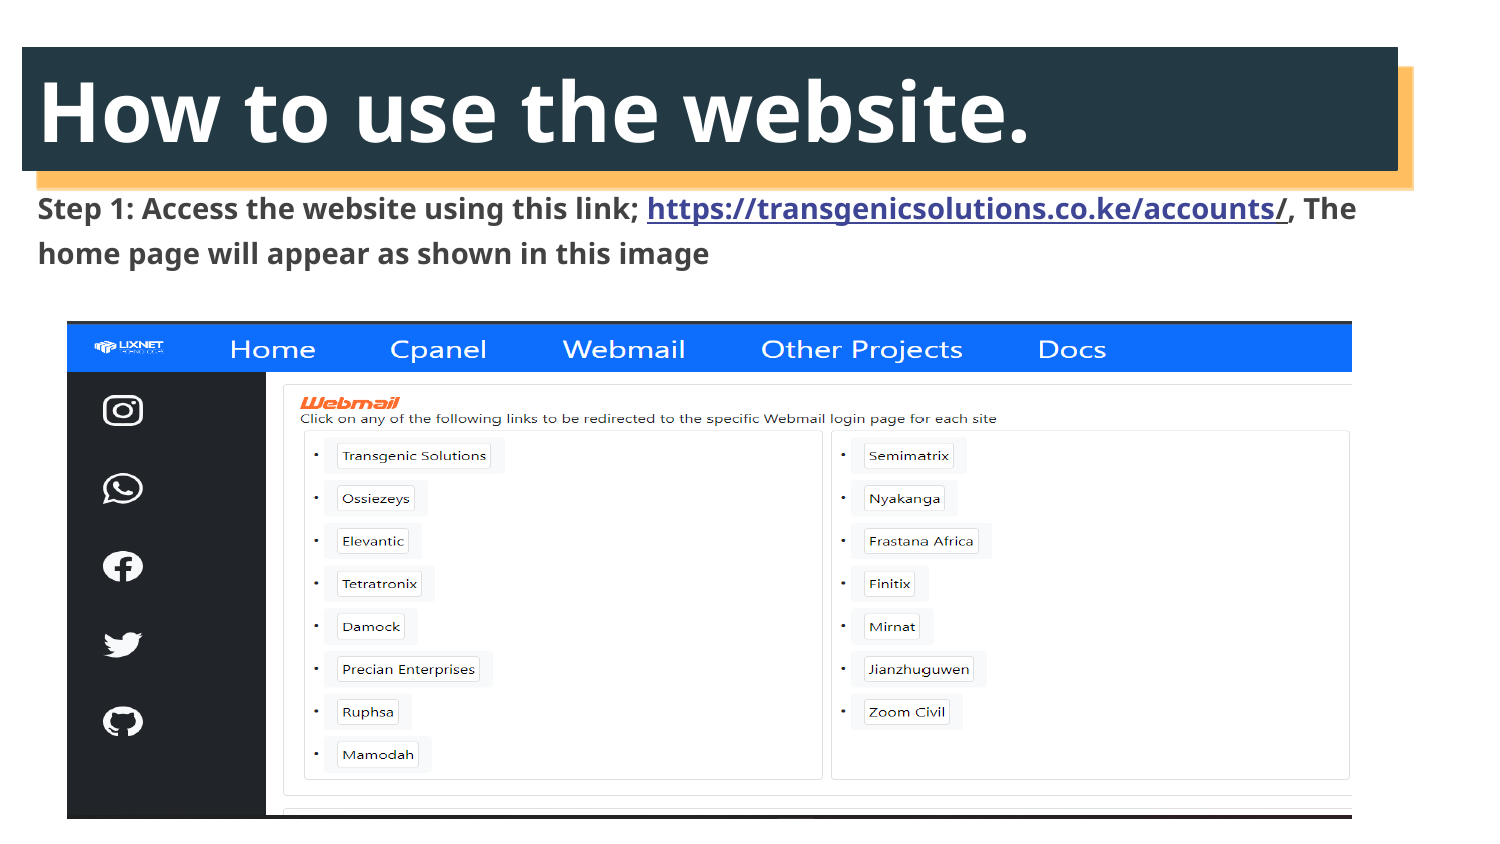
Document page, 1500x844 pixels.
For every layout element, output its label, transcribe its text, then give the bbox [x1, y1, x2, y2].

list Step 1: Access the website using this link; https://transgenicsolutions.co.ke/accounts/, The home page will appear as shown in this image [22, 169, 1462, 844]
text_box How to use the website. [22, 47, 1398, 170]
picture [67, 321, 1353, 819]
